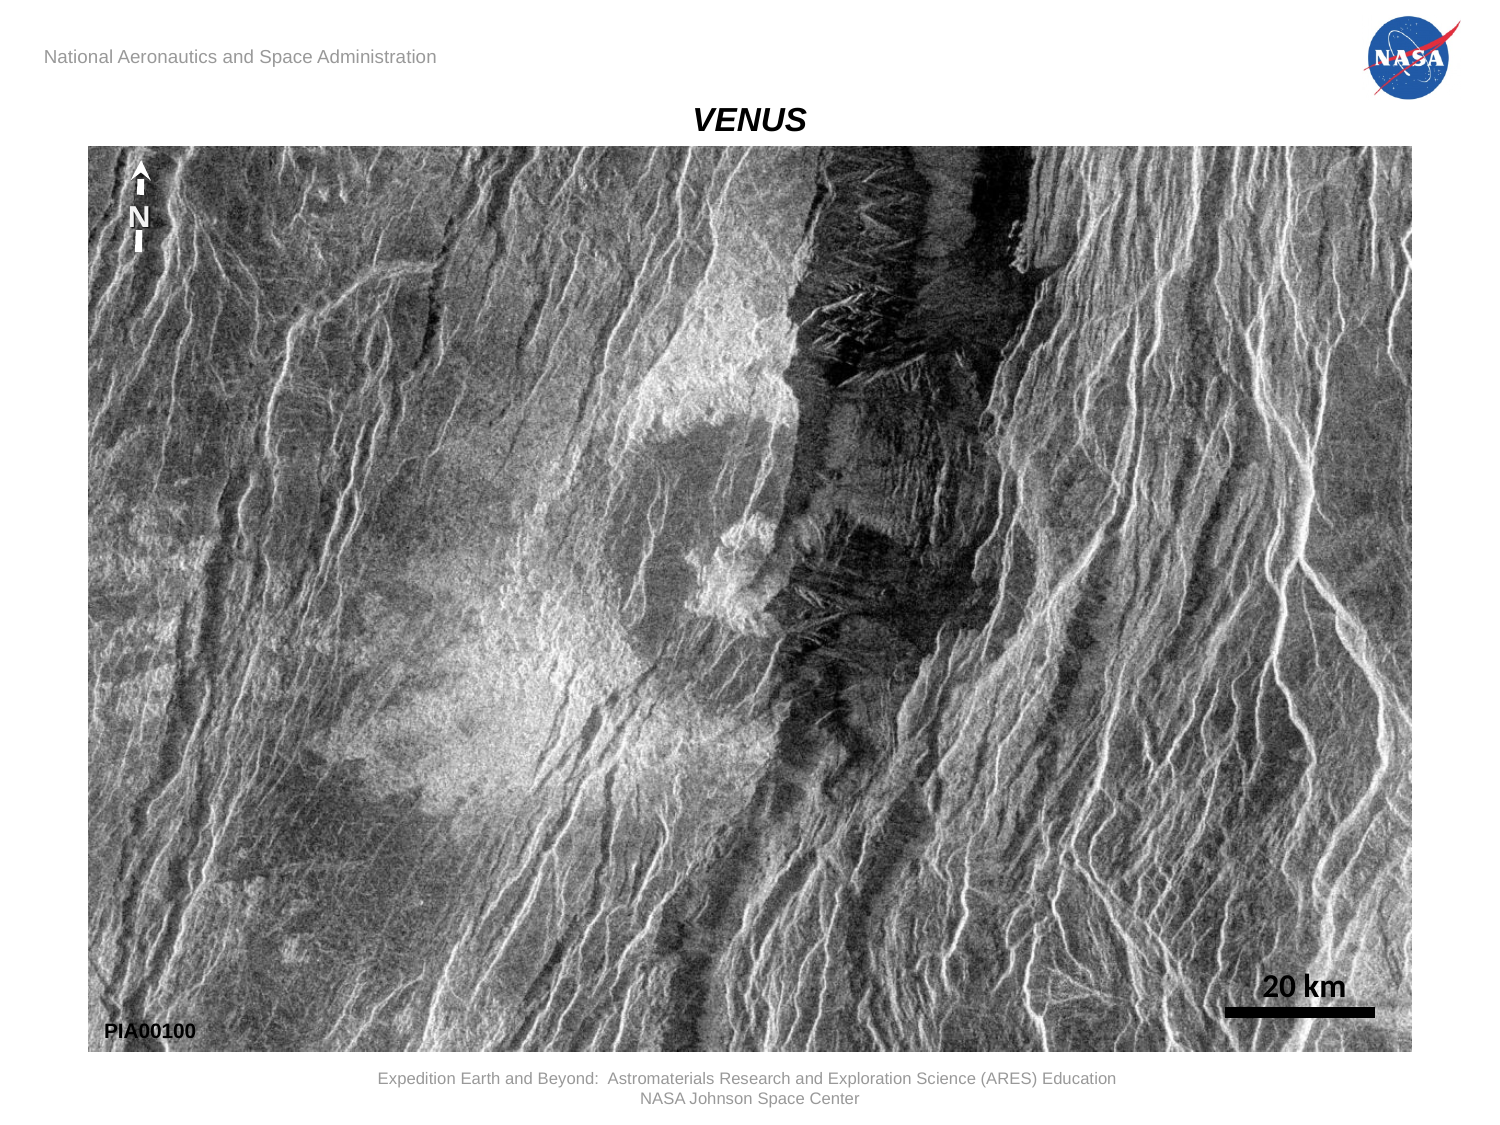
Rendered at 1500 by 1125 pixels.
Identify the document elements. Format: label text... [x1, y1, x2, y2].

picture [1362, 15, 1461, 100]
text_box VENUS [381, 91, 1119, 145]
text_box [88, 146, 1412, 1052]
